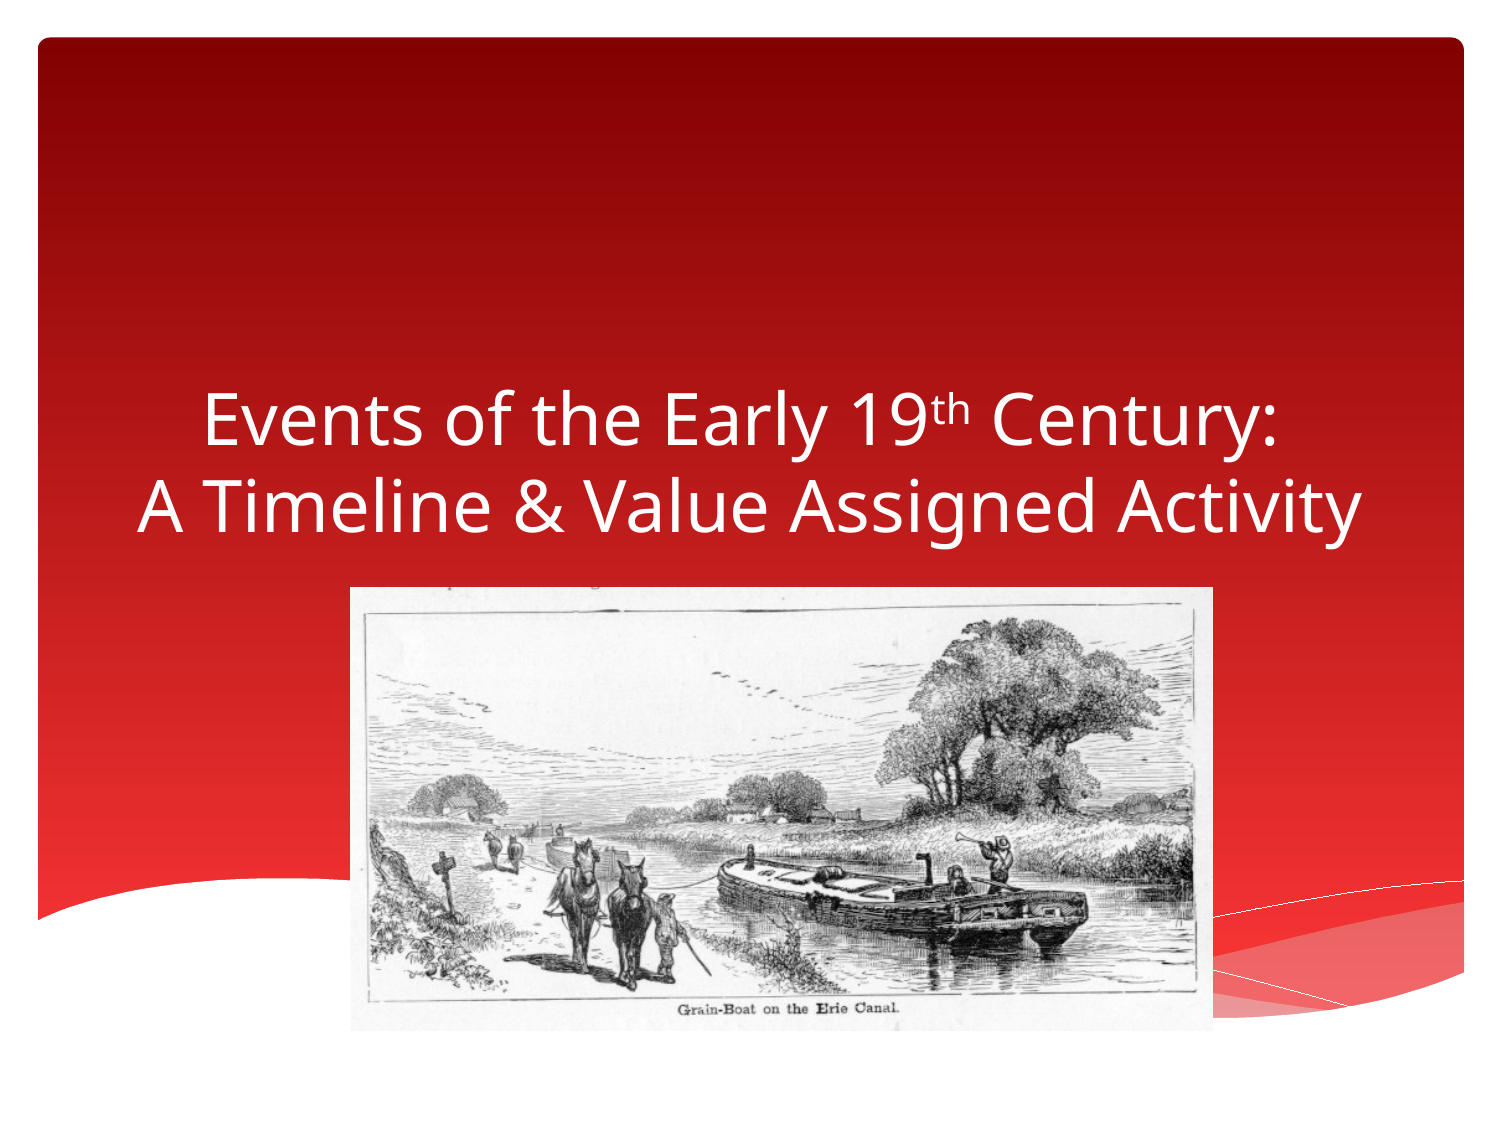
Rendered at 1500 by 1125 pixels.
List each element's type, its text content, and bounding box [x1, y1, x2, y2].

picture [349, 587, 1213, 1032]
subtitle [225, 583, 1275, 825]
title Events of the Early 19th Century: A Timeline & Value Assigned Activity [62, 262, 1438, 555]
